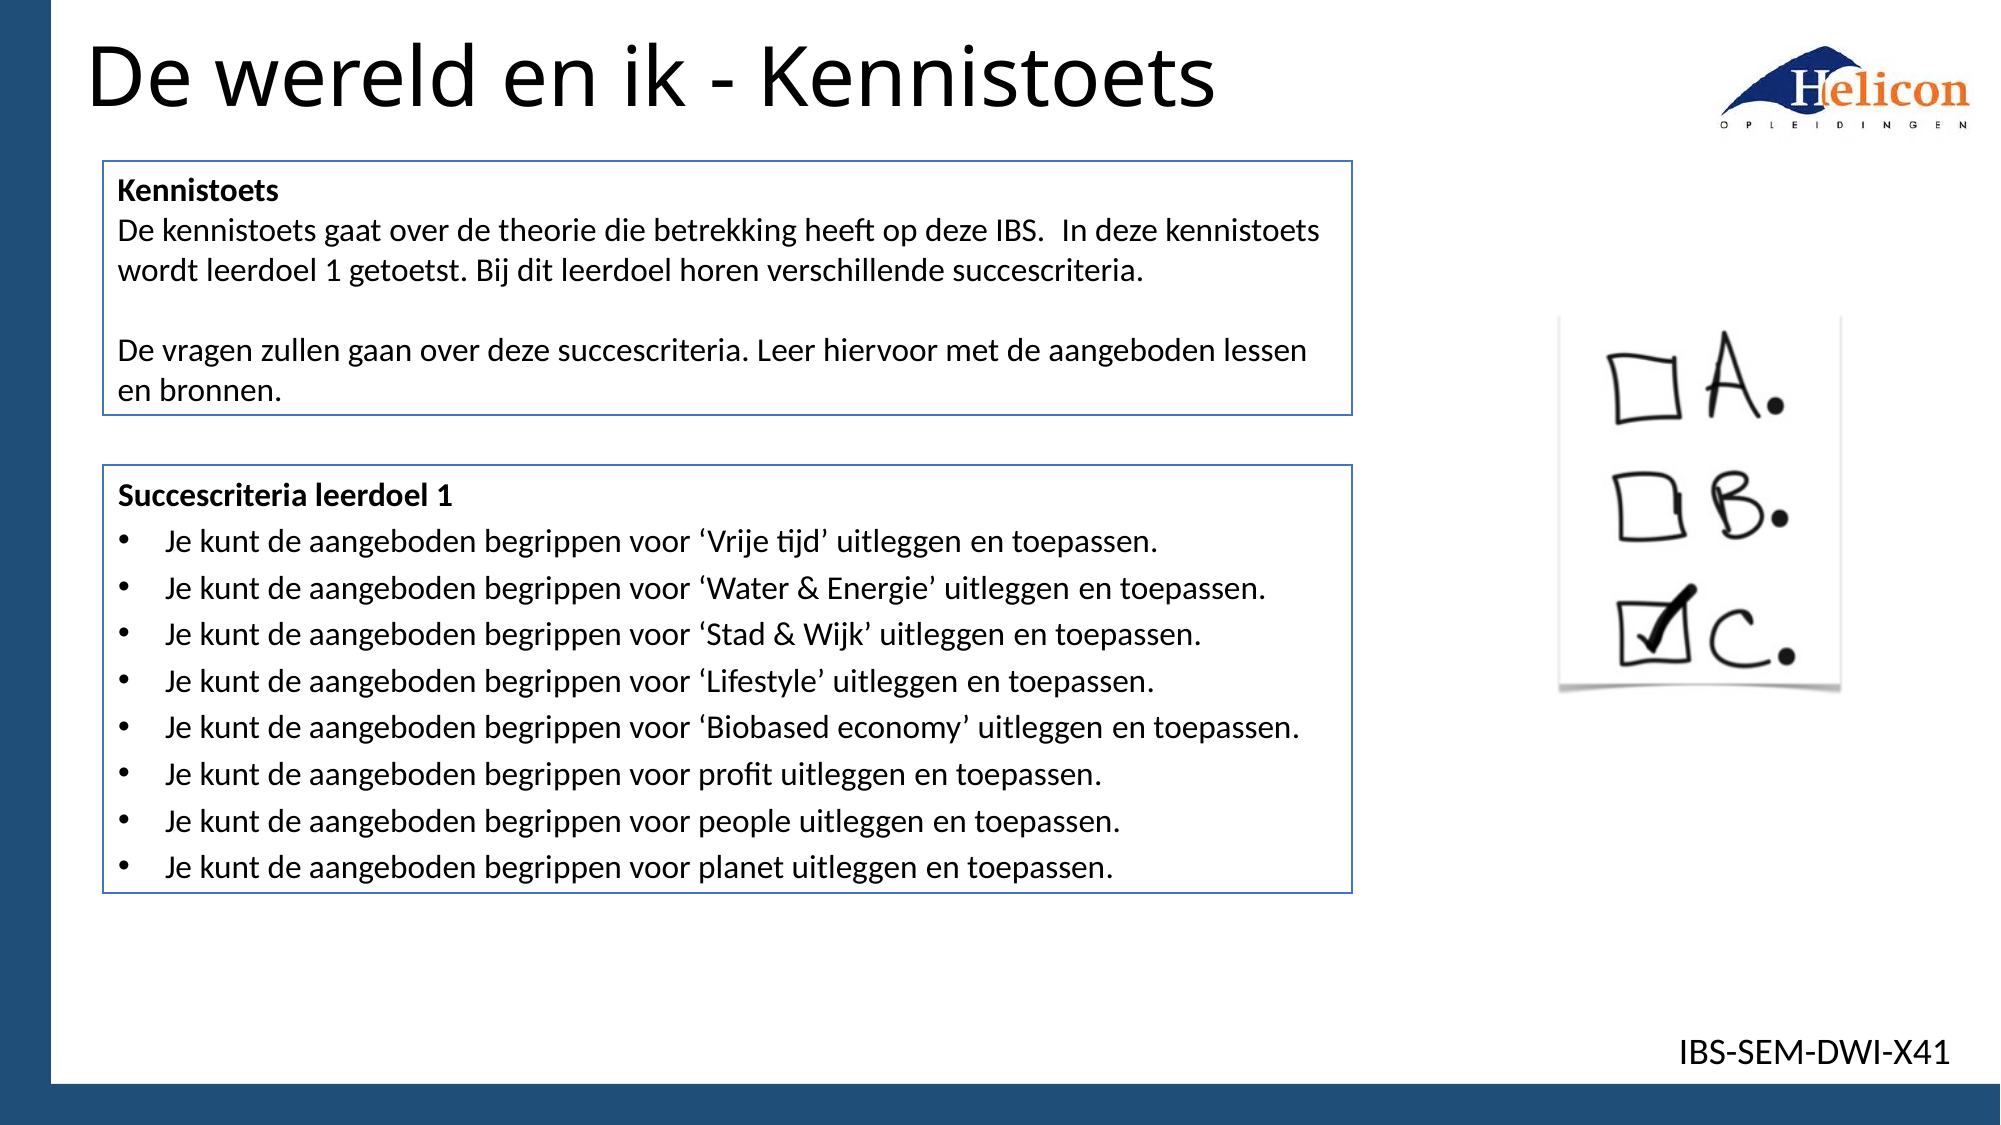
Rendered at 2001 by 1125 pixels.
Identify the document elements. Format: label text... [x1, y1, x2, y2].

text_box [50, 1083, 2000, 1125]
picture [1529, 297, 1868, 717]
title De wereld en ik - Kennistoets [70, 26, 1715, 132]
text_box Kennistoets De kennistoets gaat over de theorie die betrekking heeft op deze IBS. In deze kennistoets wordt leerdoel 1 getoetst. Bij dit leerdoel horen verschillende succescriteria. De vragen zullen gaan over deze succescriteria. Leer hiervoor met de aangeboden lessen en bronnen. [102, 160, 1353, 416]
text_box IBS-SEM-DWI-X41 [1664, 1019, 1966, 1080]
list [1715, 22, 1974, 150]
text_box Succescriteria leerdoel 1 Je kunt de aangeboden begrippen voor ‘Vrije tijd’ uitleggen en toepassen. Je kunt de aangeboden begrippen voor ‘Water & Energie’ uitleggen en toepassen. Je kunt de aangeboden begrippen voor ‘Stad & Wijk’ uitleggen en toepassen. Je kunt de aangeboden begrippen voor ‘Lifestyle’ uitleggen en toepassen. Je kunt de aangeboden begrippen voor ‘Biobased economy’ uitleggen en toepassen. Je kunt de aangeboden begrippen voor profit uitleggen en toepassen. Je kunt de aangeboden begrippen voor people uitleggen en toepassen. Je kunt de aangeboden begrippen voor planet uitleggen en toepassen. [102, 464, 1353, 894]
text_box [0, 0, 52, 1125]
